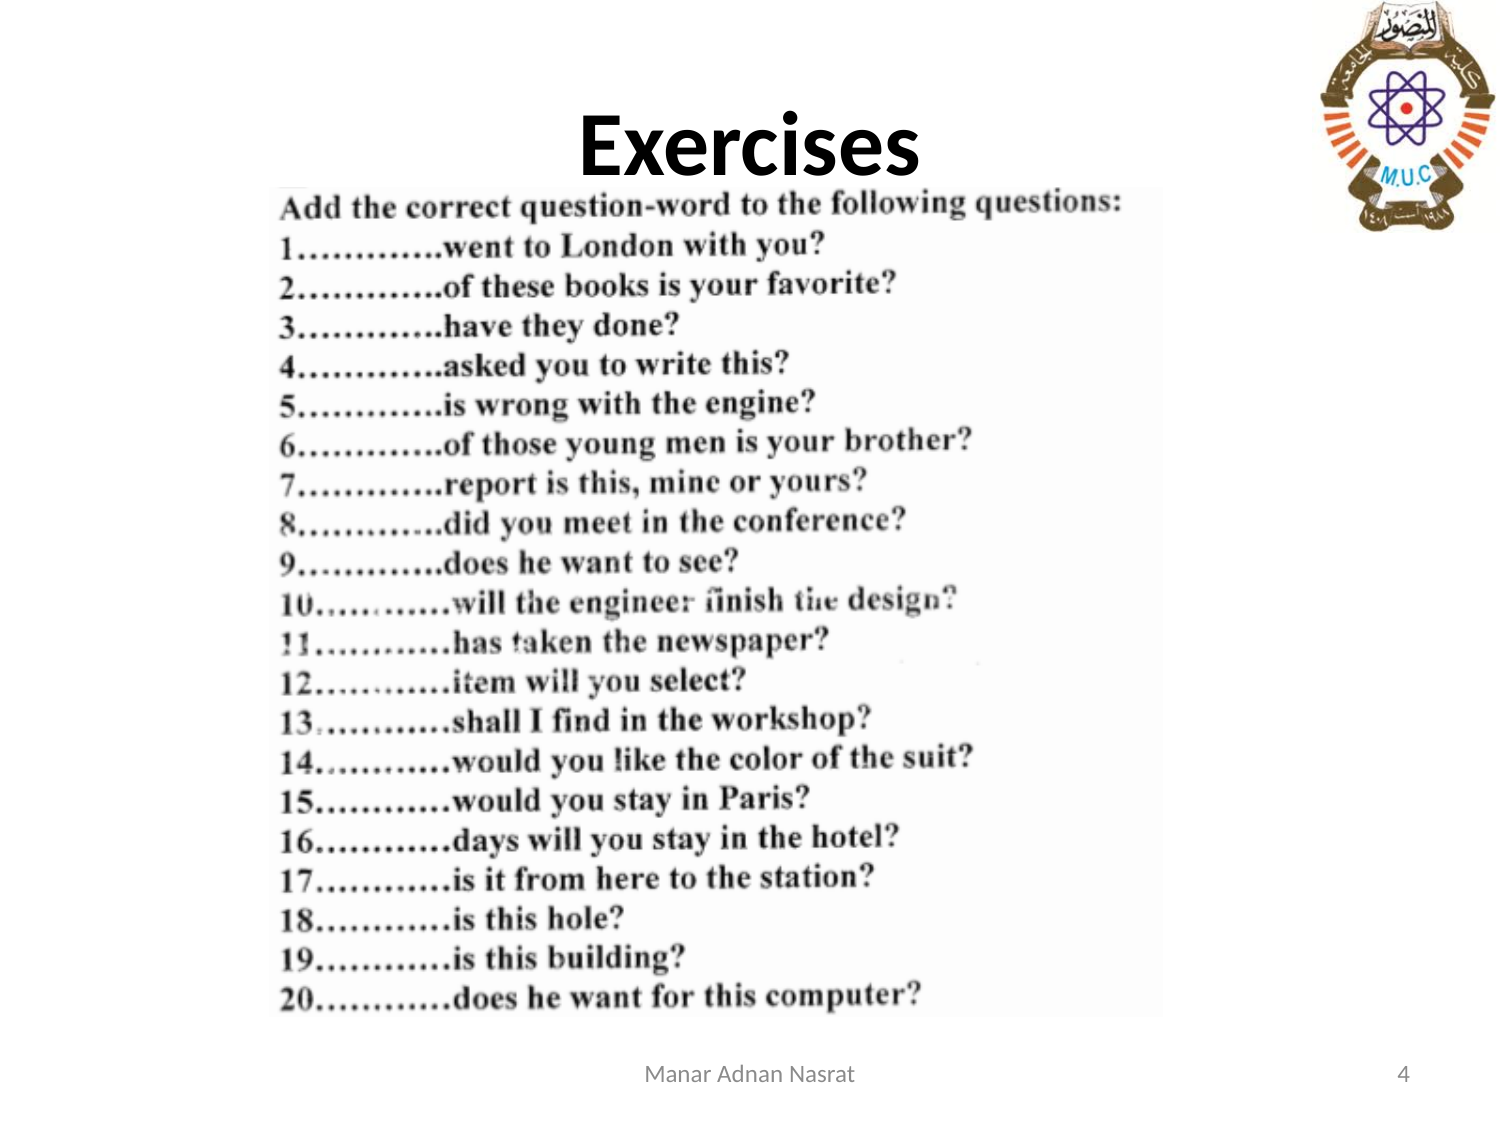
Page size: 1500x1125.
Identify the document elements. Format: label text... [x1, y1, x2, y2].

slide_number 4 [1074, 1042, 1425, 1103]
title Exercises [75, 45, 1307, 233]
picture [1312, 0, 1500, 234]
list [269, 187, 1163, 1017]
footer Manar Adnan Nasrat [512, 1042, 988, 1103]
